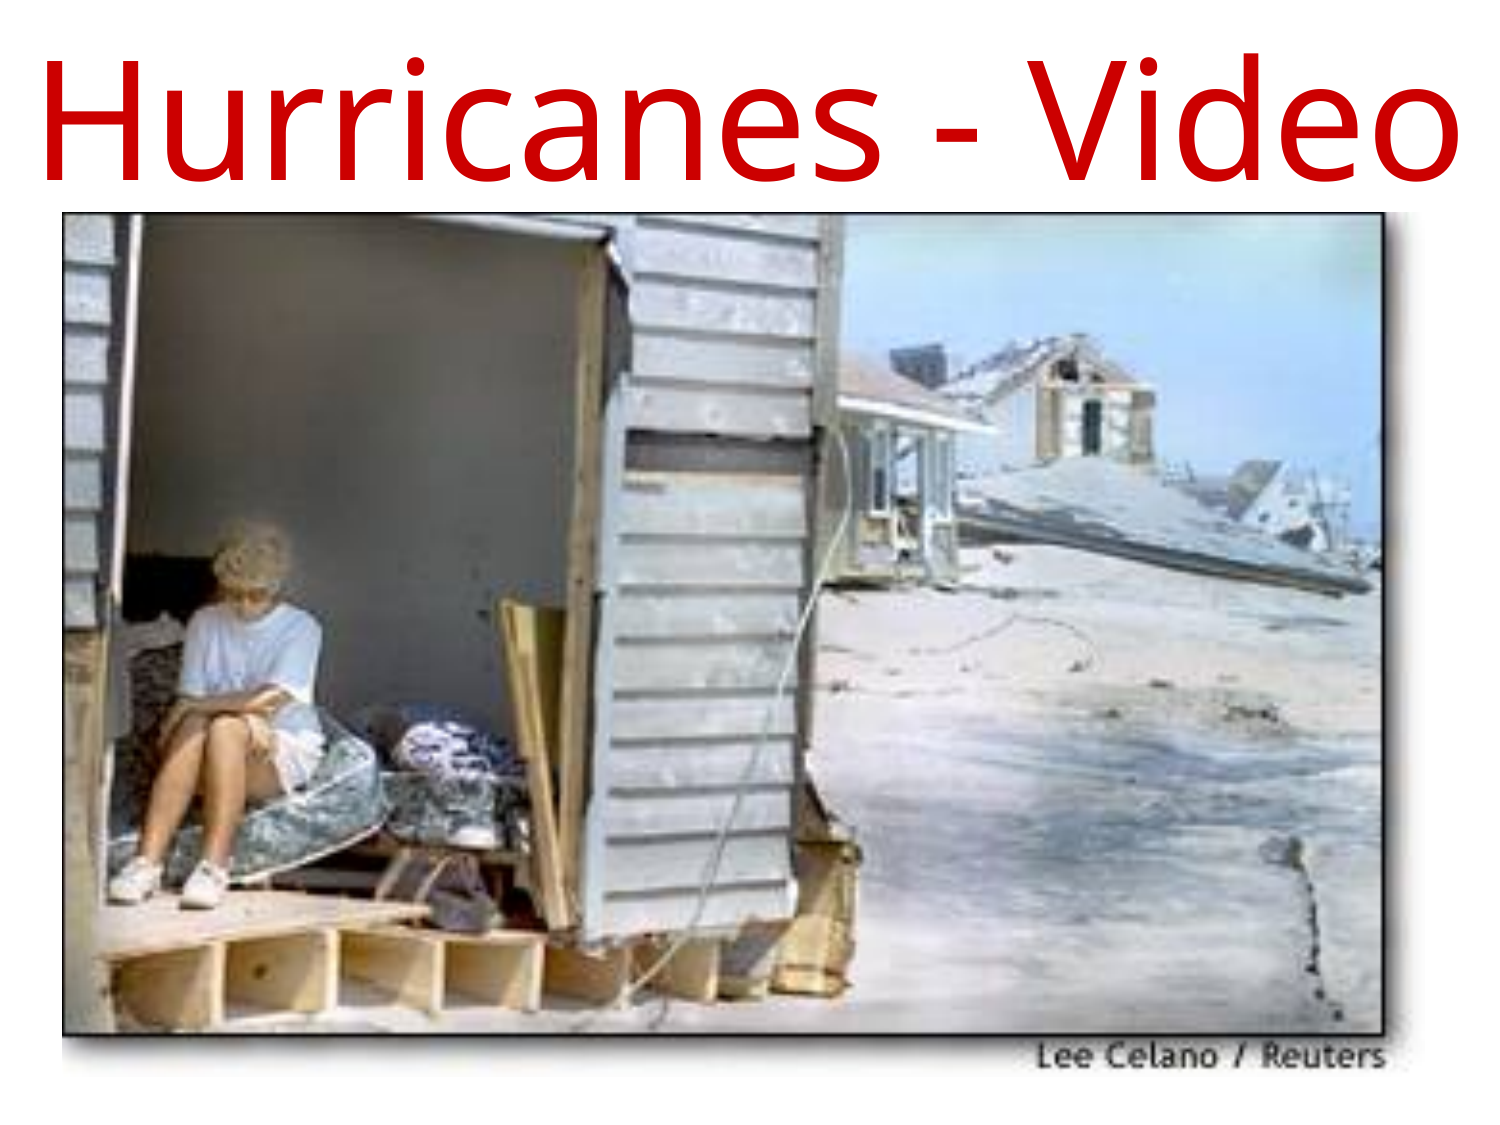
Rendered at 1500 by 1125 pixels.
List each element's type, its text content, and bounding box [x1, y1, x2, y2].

title Hurricanes - Video [0, 0, 1500, 228]
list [62, 212, 1426, 1077]
